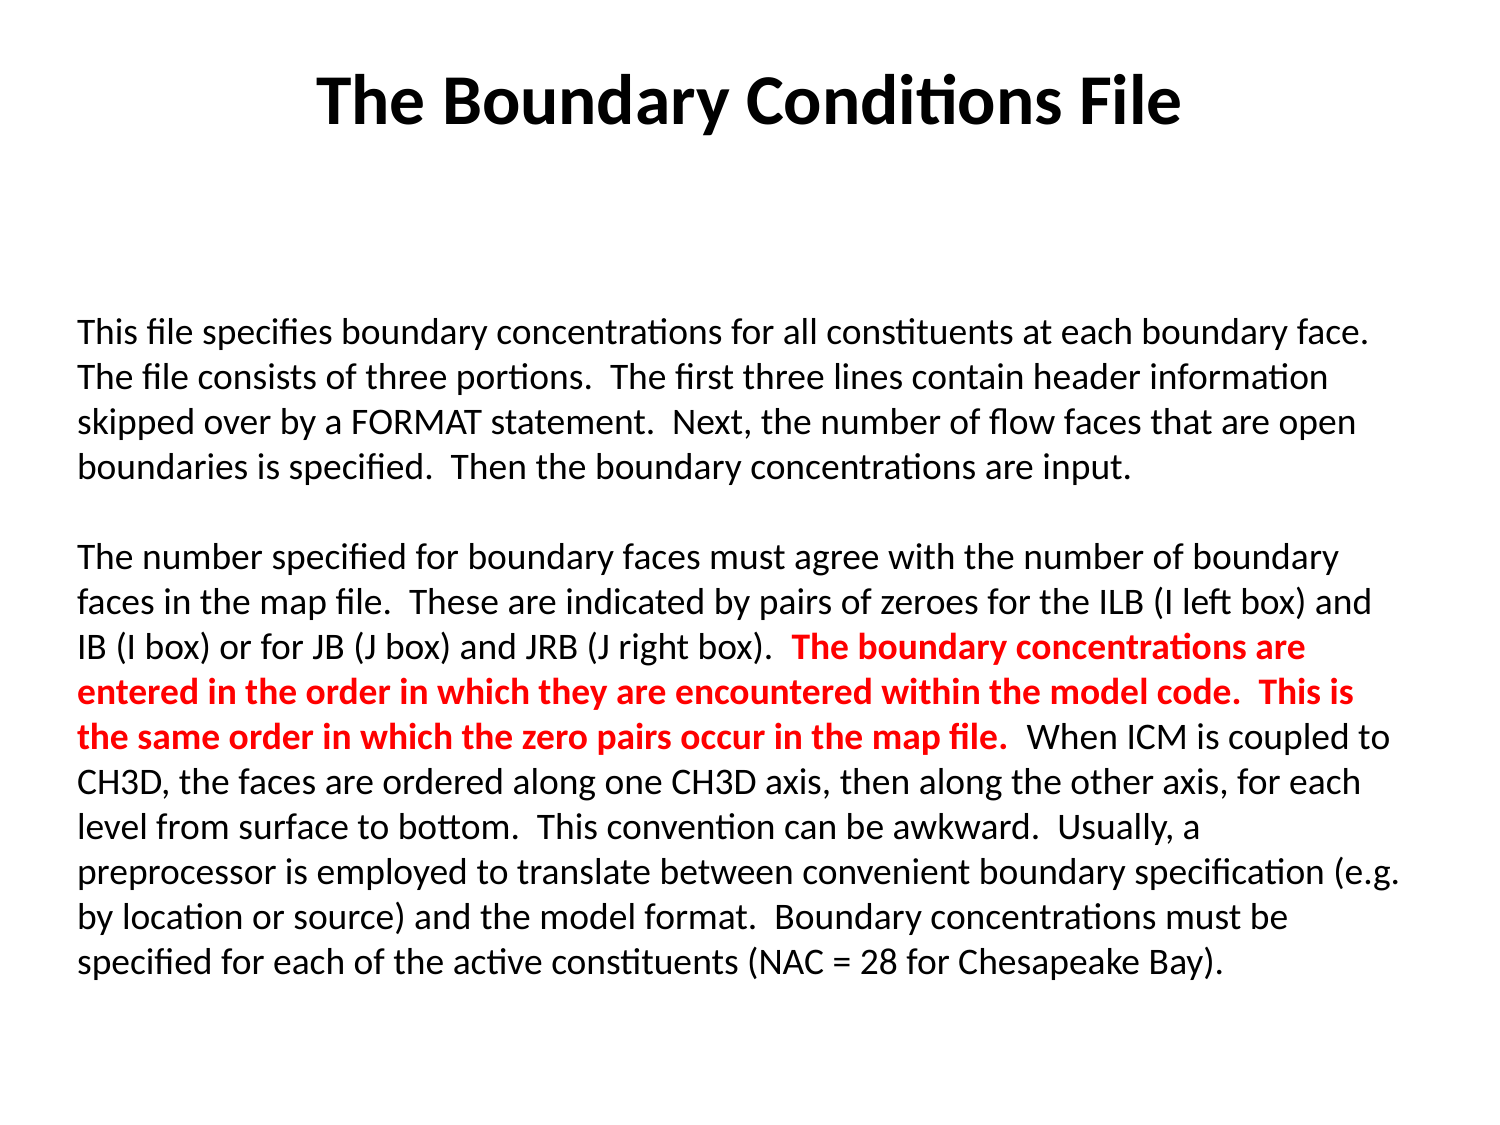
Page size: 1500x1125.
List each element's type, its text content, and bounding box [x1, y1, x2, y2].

title The Boundary Conditions File [75, 45, 1425, 233]
text_box This file specifies boundary concentrations for all constituents at each boundary face. The file consists of three portions. The first three lines contain header information skipped over by a FORMAT statement. Next, the number of flow faces that are open boundaries is specified. Then the boundary concentrations are input. The number specified for boundary faces must agree with the number of boundary faces in the map file. These are indicated by pairs of zeroes for the ILB (I left box) and IB (I box) or for JB (J box) and JRB (J right box). The boundary concentrations are entered in the order in which they are encountered within the model code. This is the same order in which the zero pairs occur in the map file. When ICM is coupled to CH3D, the faces are ordered along one CH3D axis, then along the other axis, for each level from surface to bottom. This convention can be awkward. Usually, a preprocessor is employed to translate between convenient boundary specification (e.g. by location or source) and the model format. Boundary concentrations must be specified for each of the active constituents (NAC = 28 for Chesapeake Bay). [62, 299, 1425, 990]
